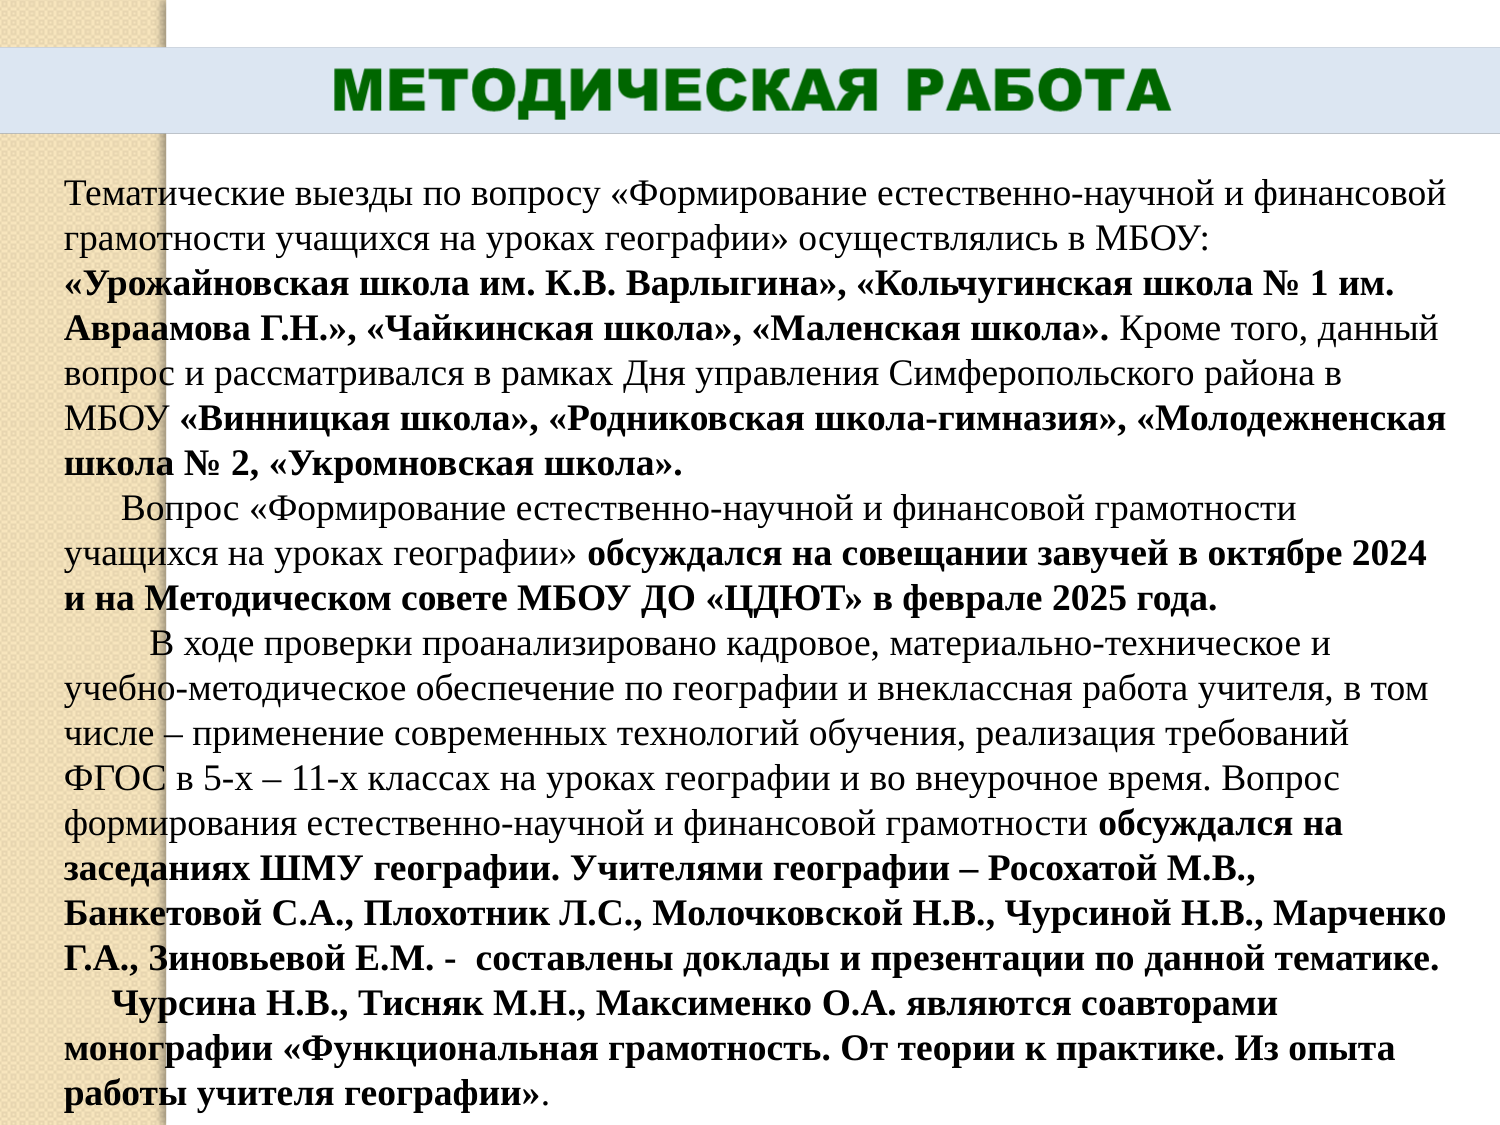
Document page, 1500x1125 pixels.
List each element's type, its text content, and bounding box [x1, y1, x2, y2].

picture [0, 37, 1500, 162]
text_box Тематические выезды по вопросу «Формирование естественно-научной и финансовой грамотности учащихся на уроках географии» осуществлялись в МБОУ: «Урожайновская школа им. К.В. Варлыгина», «Кольчугинская школа № 1 им. Авраамова Г.Н.», «Чайкинская школа», «Маленская школа». Кроме того, данный вопрос и рассматривался в рамках Дня управления Симферопольского района в МБОУ «Винницкая школа», «Родниковская школа-гимназия», «Молодежненская школа № 2, «Укромновская школа». Вопрос «Формирование естественно-научной и финансовой грамотности учащихся на уроках географии» обсуждался на совещании завучей в октябре 2024 и на Методическом совете МБОУ ДО «ЦДЮТ» в феврале 2025 года. В ходе проверки проанализировано кадровое, материально-техническое и учебно-методическое обеспечение по географии и внеклассная работа учителя, в том числе – применение современных технологий обучения, реализация требований ФГОС в 5-х – 11-х классах на уроках географии и во внеурочное время. Вопрос формирования естественно-научной и финансовой грамотности обсуждался на заседаниях ШМУ географии. Учителями географии – Росохатой М.В., Банкетовой С.А., Плохотник Л.С., Молочковской Н.В., Чурсиной Н.В., Марченко Г.А., Зиновьевой Е.М. - составлены доклады и презентации по данной тематике. Чурсина Н.В., Тисняк М.Н., Максименко О.А. являются соавторами монографии «Функциональная грамотность. От теории к практике. Из опыта работы учителя географии». [49, 172, 1471, 1125]
